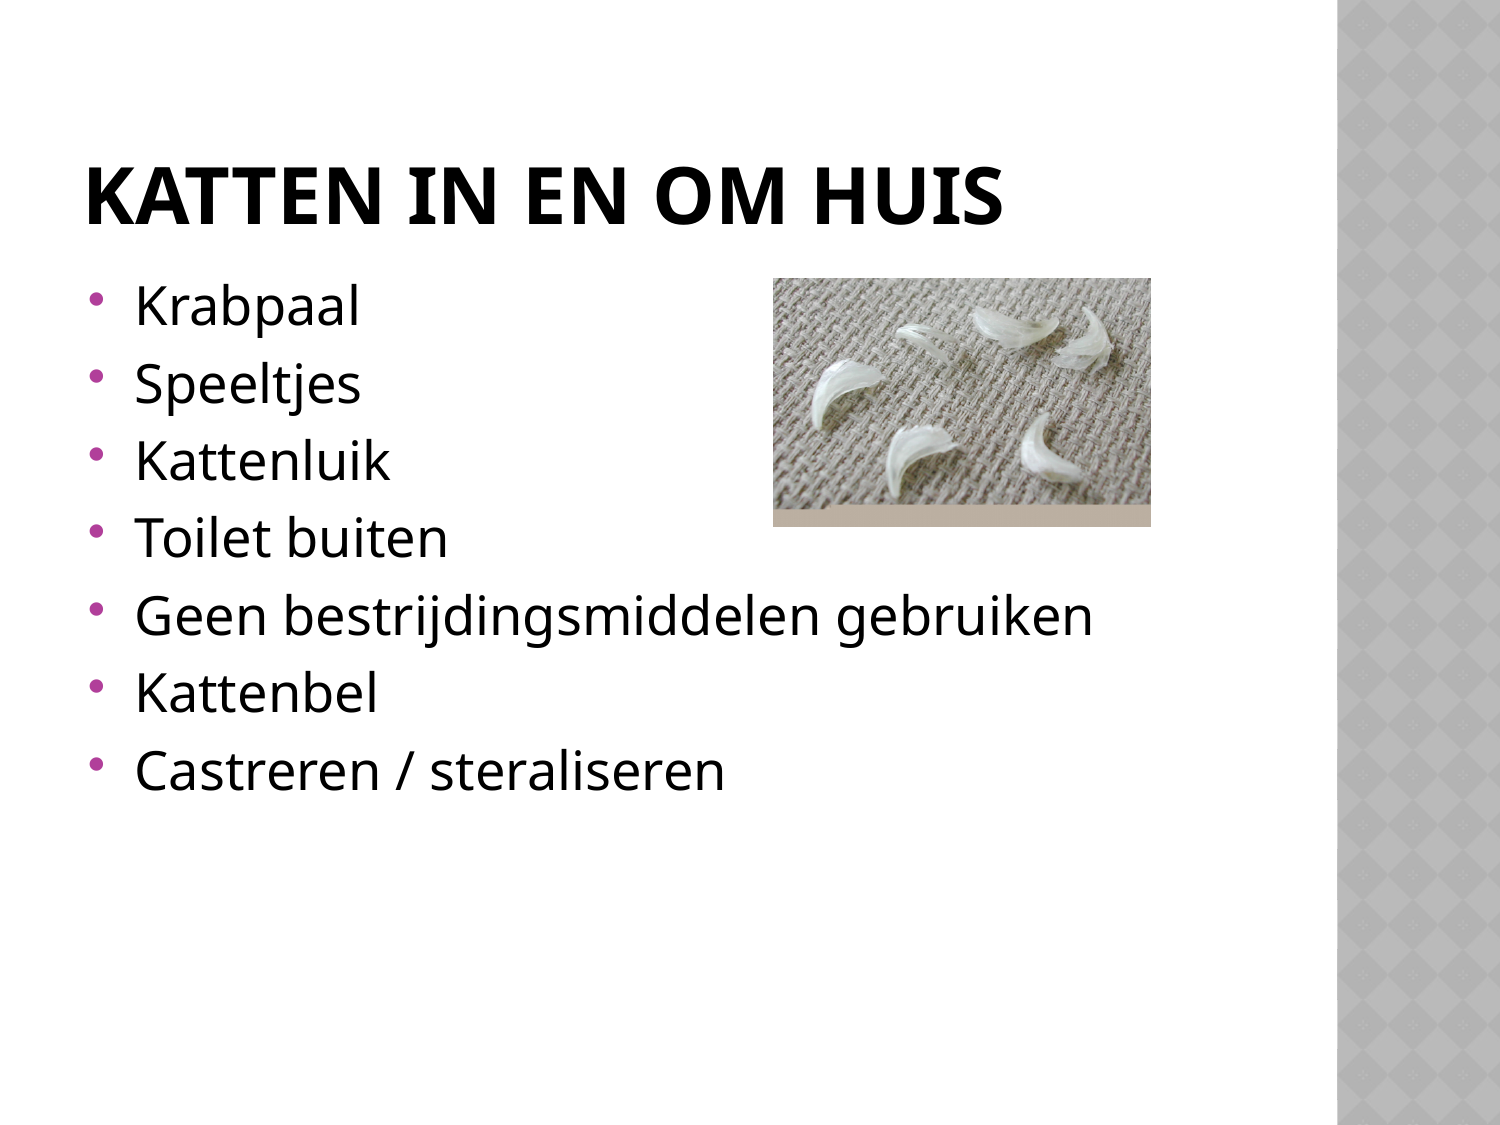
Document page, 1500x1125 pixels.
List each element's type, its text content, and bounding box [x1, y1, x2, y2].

list Krabpaal Speeltjes Kattenluik Toilet buiten Geen bestrijdingsmiddelen gebruiken Kattenbel Castreren / steraliseren [75, 264, 1263, 1059]
title KATTEN IN en om HUIS [75, 52, 1263, 240]
picture [773, 278, 1151, 528]
